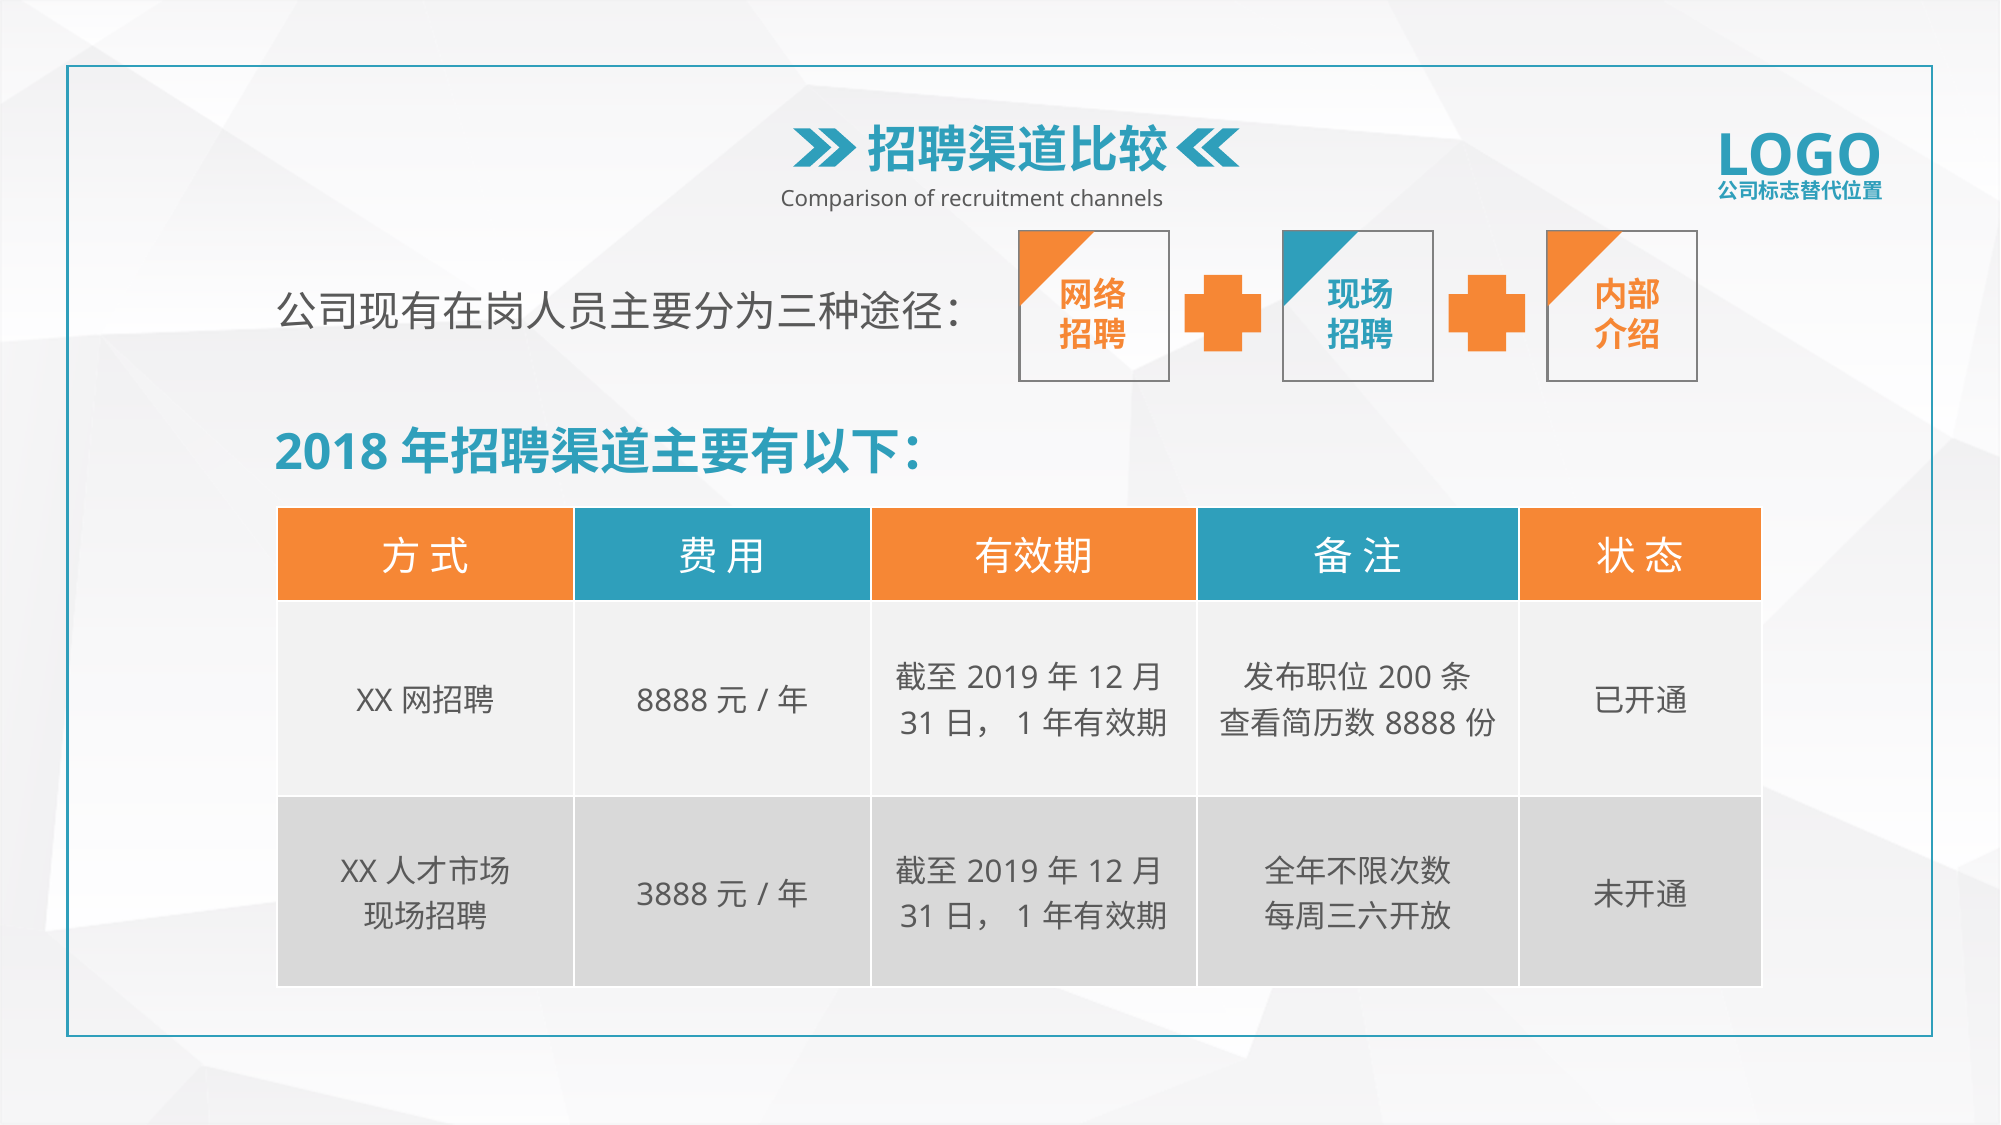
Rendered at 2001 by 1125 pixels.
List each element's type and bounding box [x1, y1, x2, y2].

text_box [1019, 231, 1170, 382]
text_box [66, 65, 1933, 1037]
text_box [1701, 109, 1931, 212]
text_box [1547, 231, 1698, 382]
picture [0, 0, 2000, 1125]
text_box [1283, 231, 1434, 382]
text_box [792, 128, 1240, 167]
